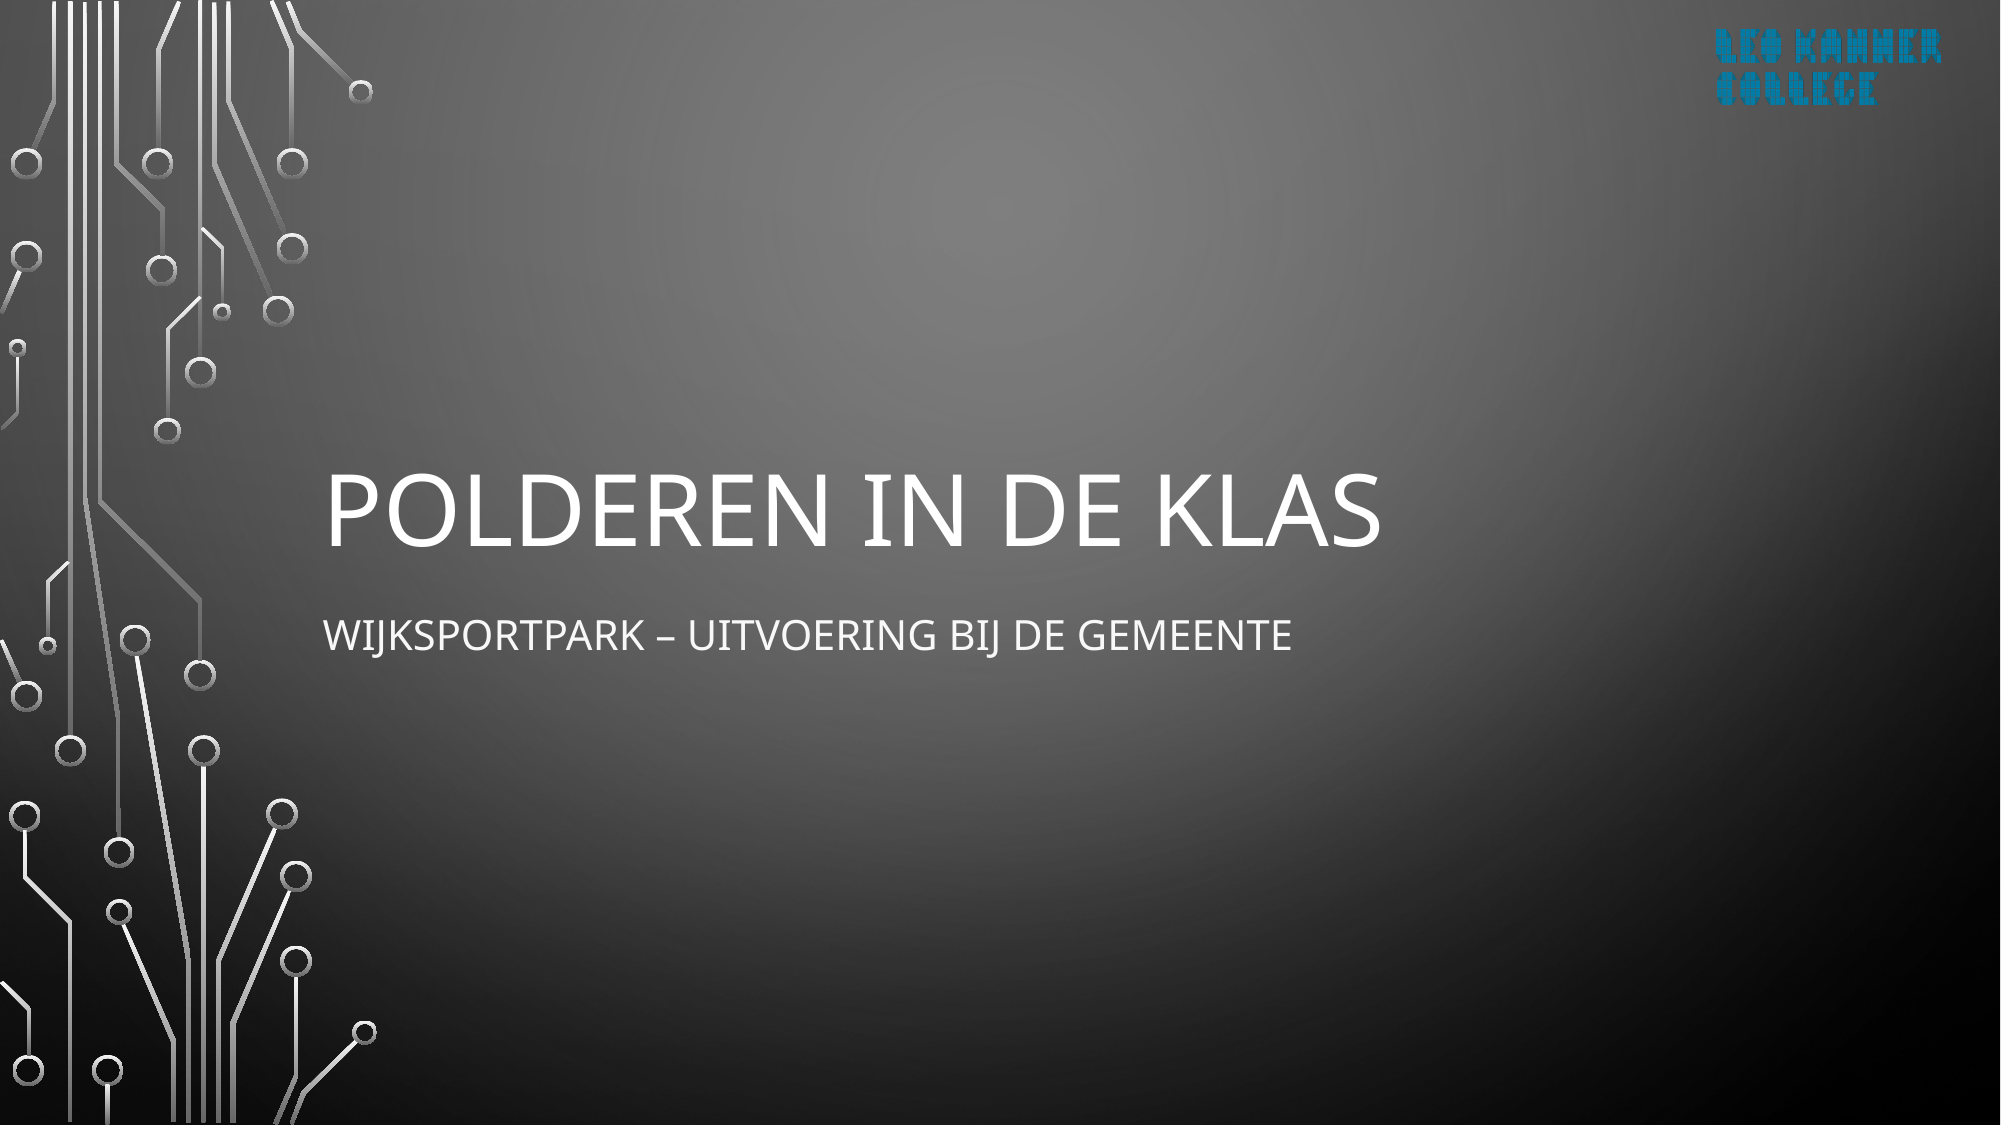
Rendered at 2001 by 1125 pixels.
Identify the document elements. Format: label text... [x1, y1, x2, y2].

title Polderen in de klas [307, 184, 1750, 576]
picture [1937, 41, 1941, 51]
picture [1716, 29, 1941, 106]
picture [1801, 29, 1810, 37]
subtitle Wijksportpark – uitvoering bij de gemeente [307, 590, 1750, 863]
